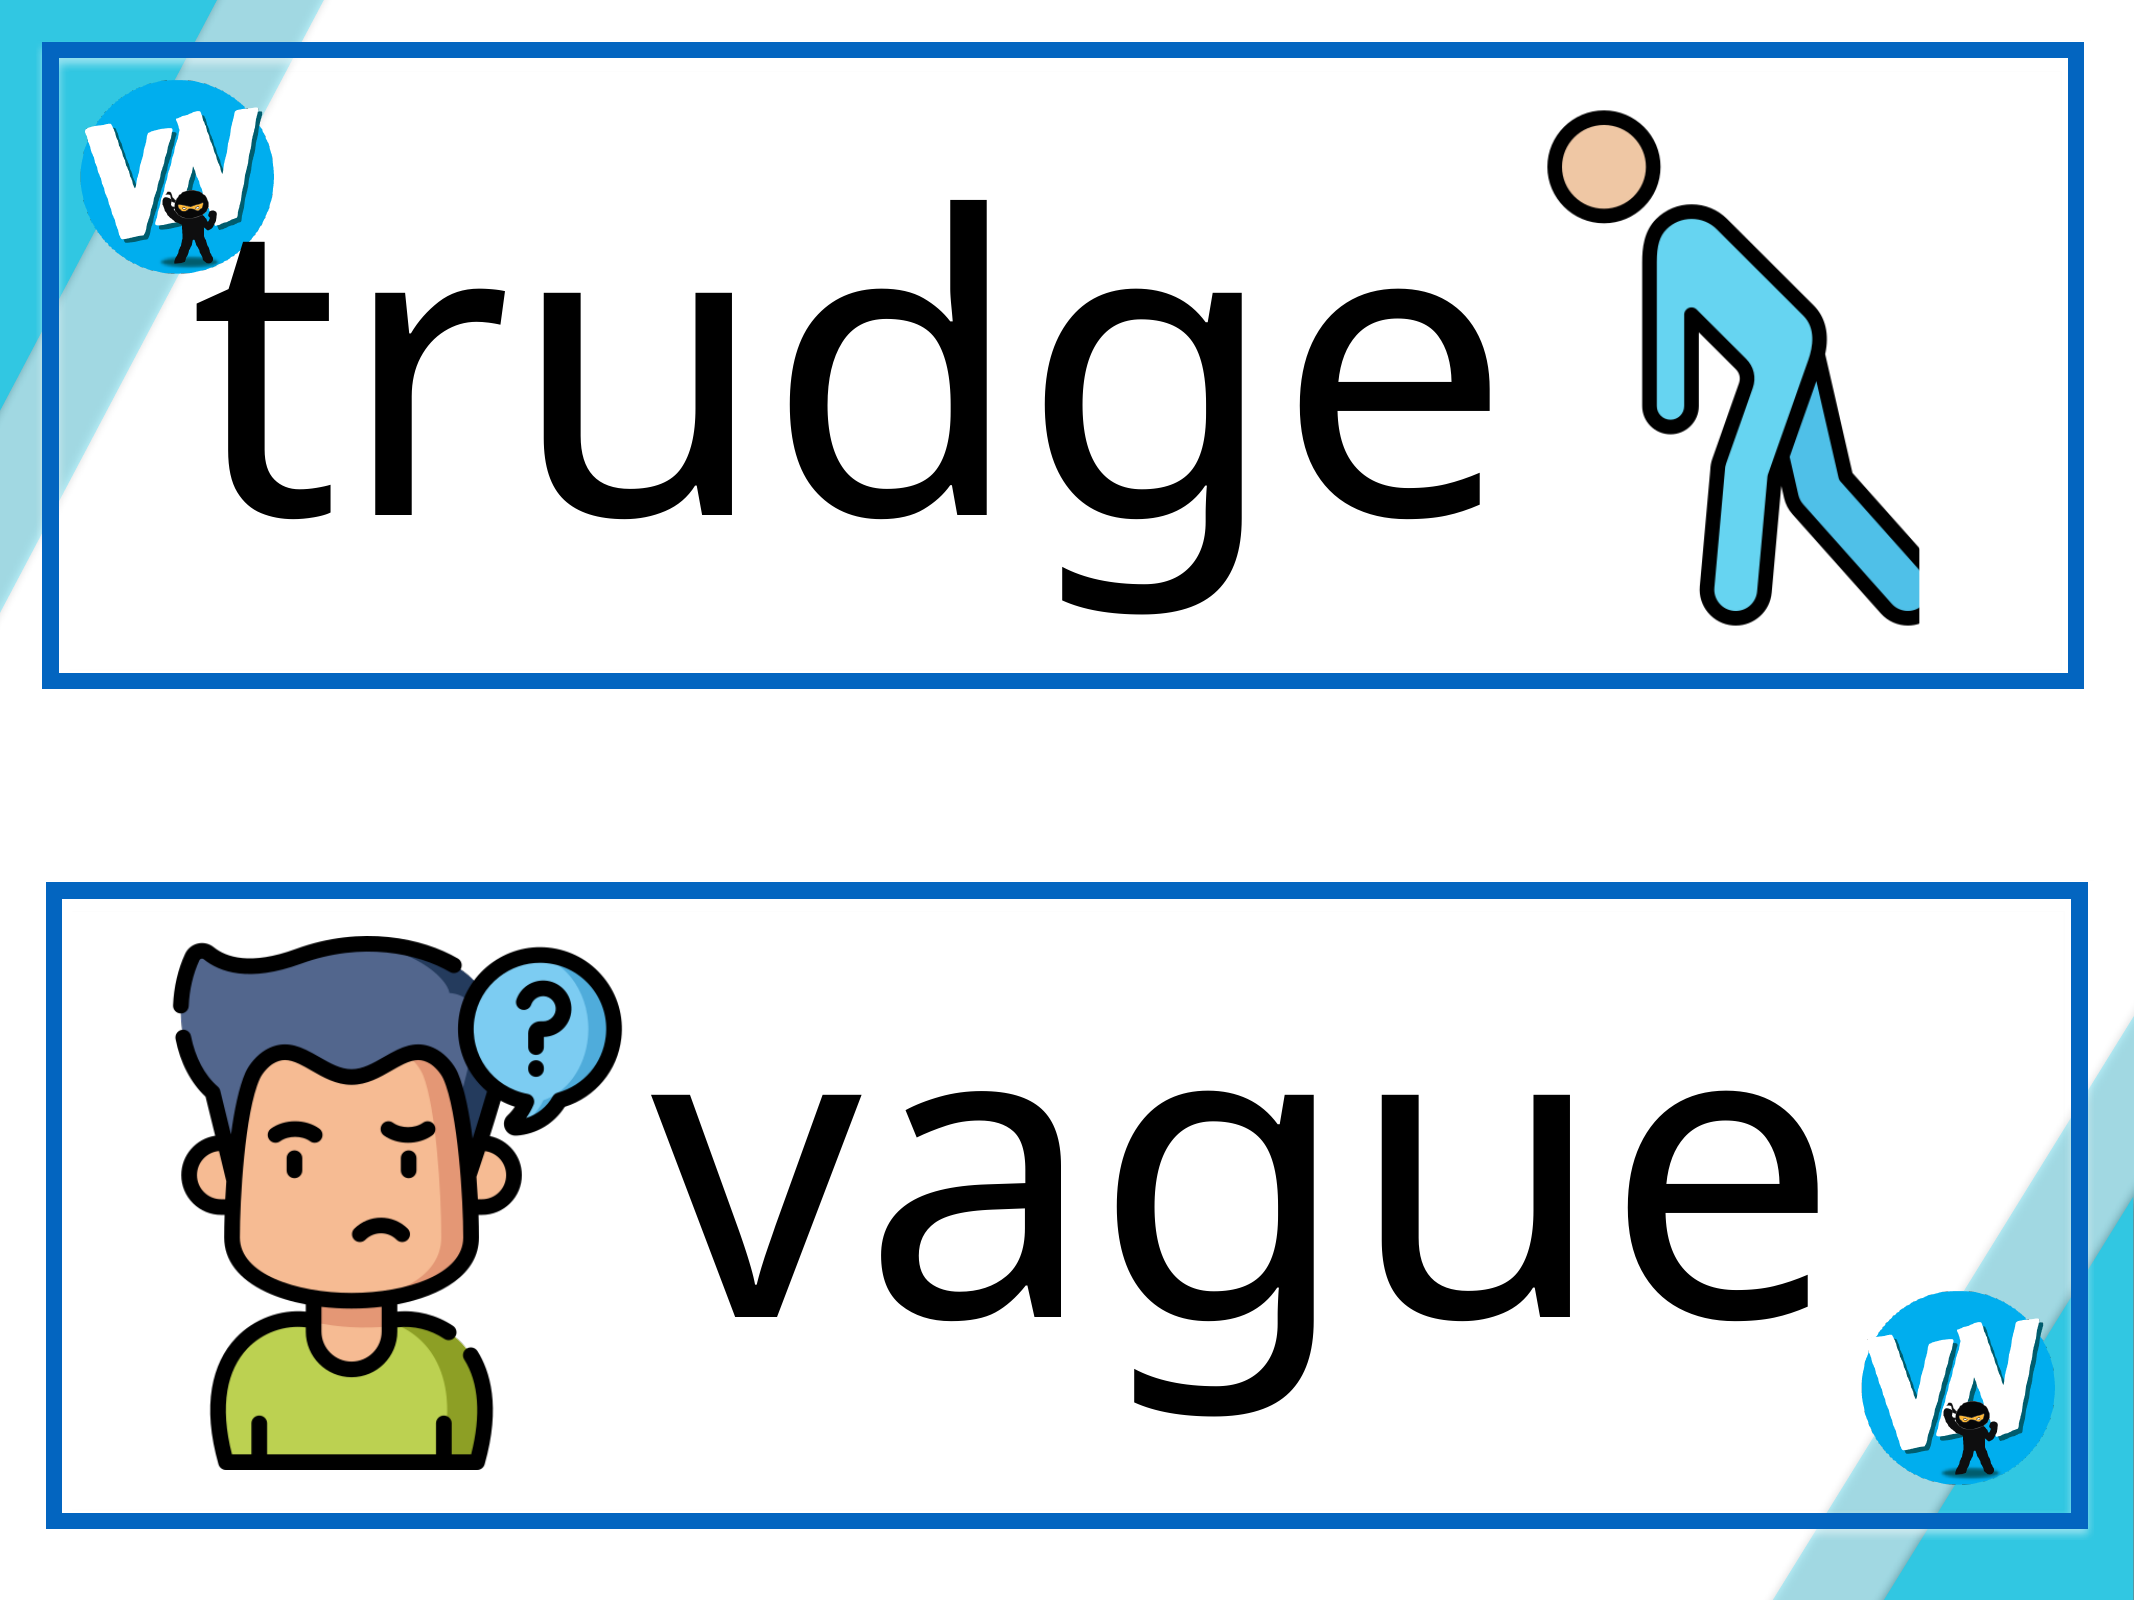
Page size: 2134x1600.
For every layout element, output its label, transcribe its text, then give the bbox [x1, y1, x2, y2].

text_box trudge [92, 92, 1660, 607]
picture [1538, 100, 1920, 635]
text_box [0, 0, 81, 1544]
picture [130, 936, 665, 1471]
text_box [92, 890, 1956, 1522]
picture [57, 77, 299, 278]
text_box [1963, 235, 2134, 1600]
text_box vague [437, 894, 1956, 1409]
picture [1837, 1288, 2080, 1488]
text_box [92, 50, 2076, 681]
